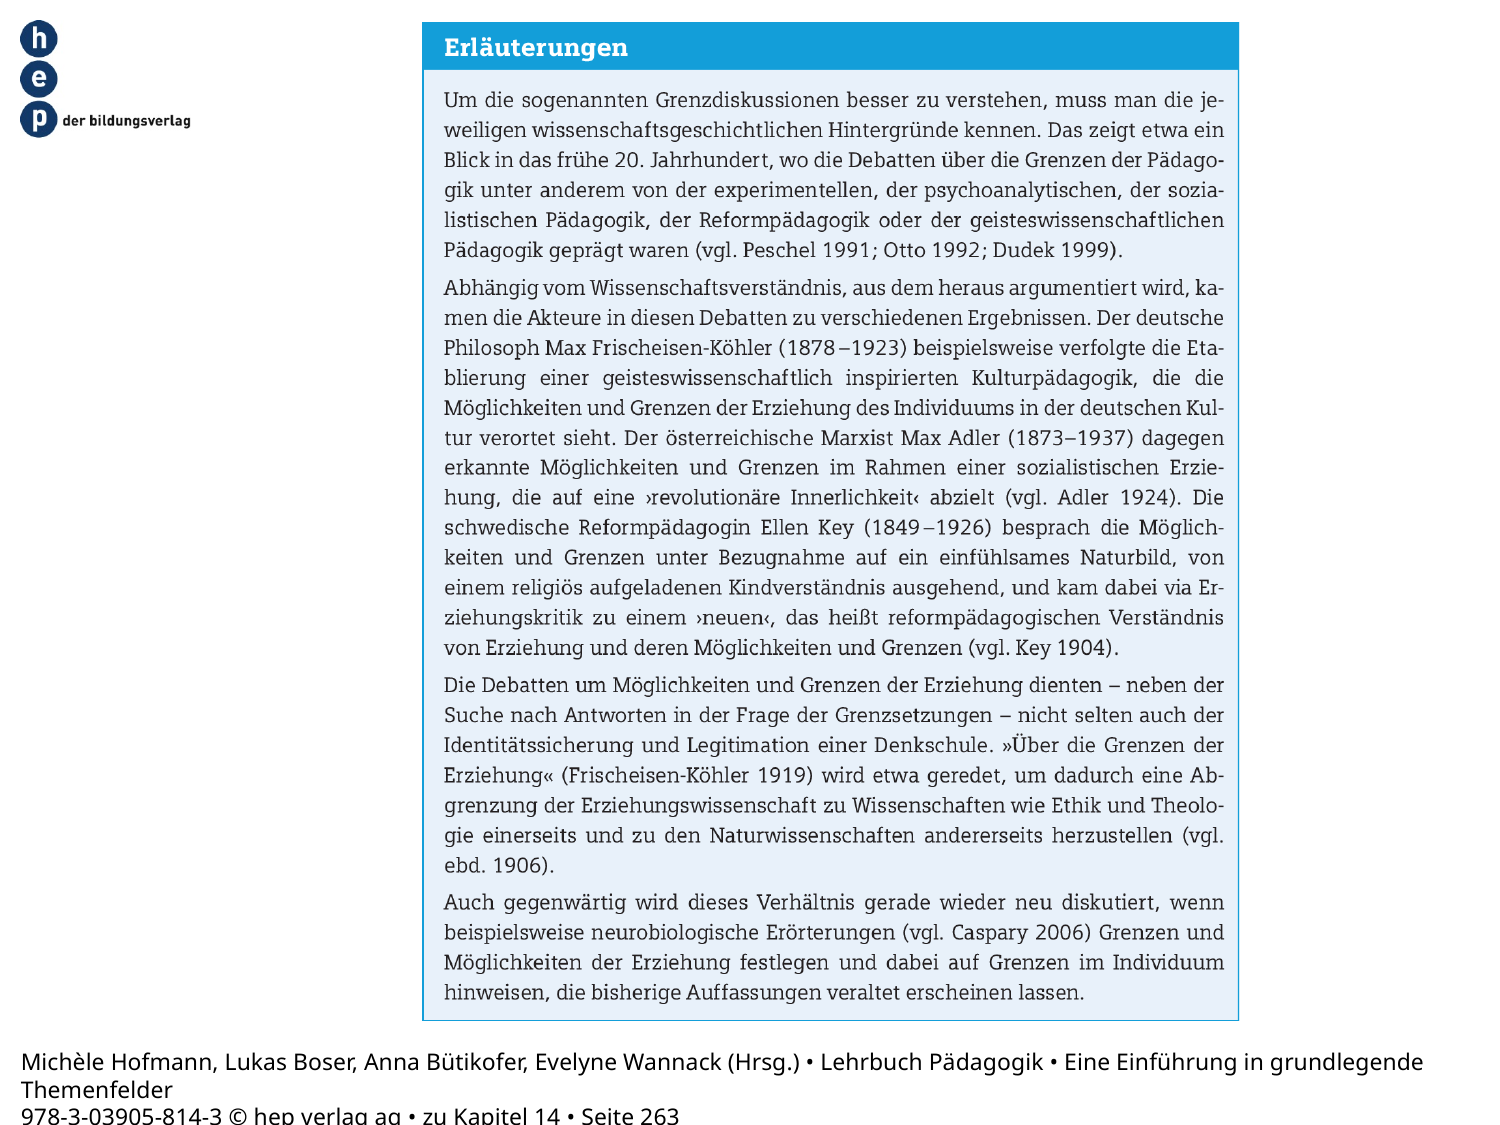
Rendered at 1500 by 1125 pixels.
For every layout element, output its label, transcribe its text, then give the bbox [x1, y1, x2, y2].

picture [20, 20, 195, 139]
text_box Michèle Hofmann, Lukas Boser, Anna Bütikofer, Evelyne Wannack (Hrsg.) • Lehrbuch Pädagogik • Eine Einführung in grundlegende Themenfelder 978-3-03905-814-3 © hep verlag ag • zu Kapitel 14 • Seite 263 [20, 1047, 1480, 1125]
picture [422, 20, 1240, 1022]
